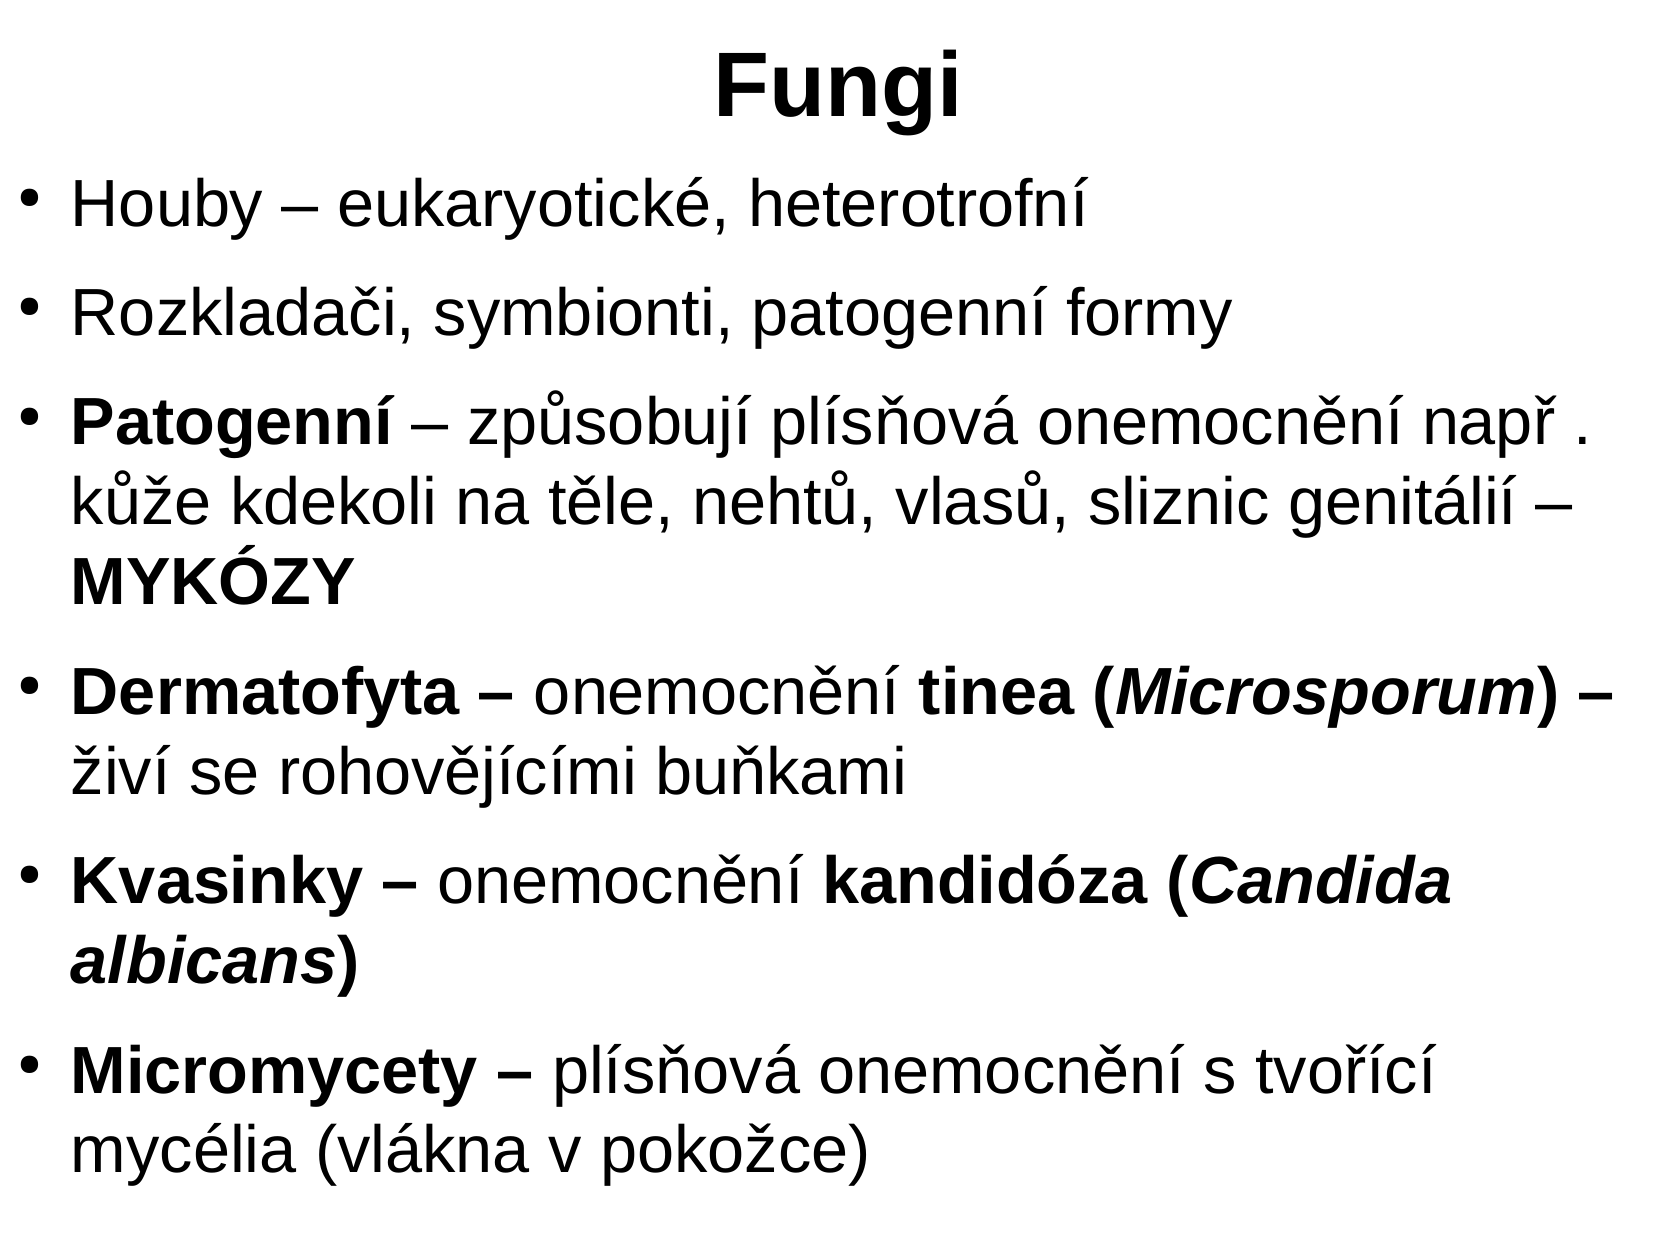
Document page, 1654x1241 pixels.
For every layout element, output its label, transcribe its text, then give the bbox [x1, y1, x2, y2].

title Fungi [94, 0, 1583, 159]
list Houby – eukaryotické, heterotrofní Rozkladači, symbionti, patogenní formy Patogenní – způsobují plísňová onemocnění např . kůže kdekoli na těle, nehtů, vlasů, sliznic genitálií – MYKÓZY Dermatofyta – onemocnění tinea (Microsporum) – živí se rohovějícími buňkami Kvasinky – onemocnění kandidóza (Candida albicans) Micromycety – plísňová onemocnění s tvořící mycélia (vlákna v pokožce) [0, 159, 1654, 1109]
